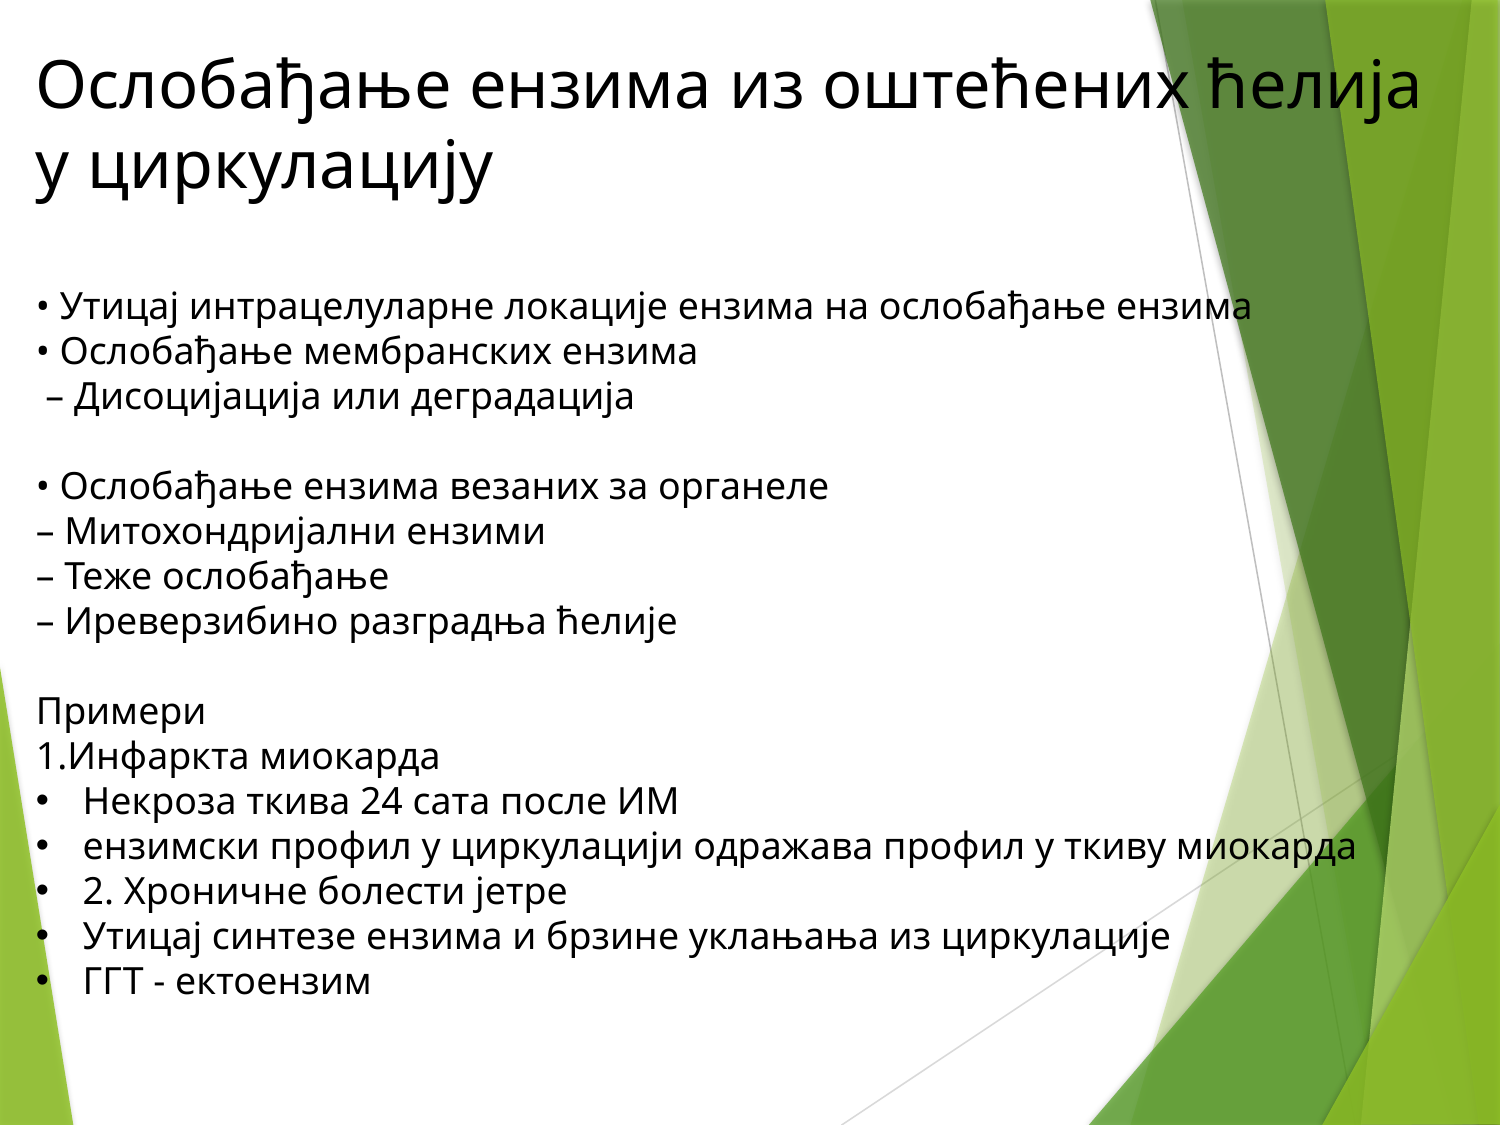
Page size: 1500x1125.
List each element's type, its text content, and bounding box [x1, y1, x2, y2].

text_box Ослобађање ензима из оштећених ћелија у циркулацију • Утицај интрацелуларне локације ензима на ослобађање ензима • Ослобађање мембранских ензима – Дисоцијација или деградација • Ослобађање ензима везаних за органеле – Митохондријални ензими – Теже ослобађање – Иреверзибино разградња ћелије Примери 1.Инфаркта миокарда Некроза ткива 24 сата после ИМ ензимски профил у циркулацији одражава профил у ткиву миокарда 2. Хроничне болести јетре Утицај синтезе ензима и брзине уклањања из циркулације ГГТ - ектоензим [21, 34, 1460, 1010]
